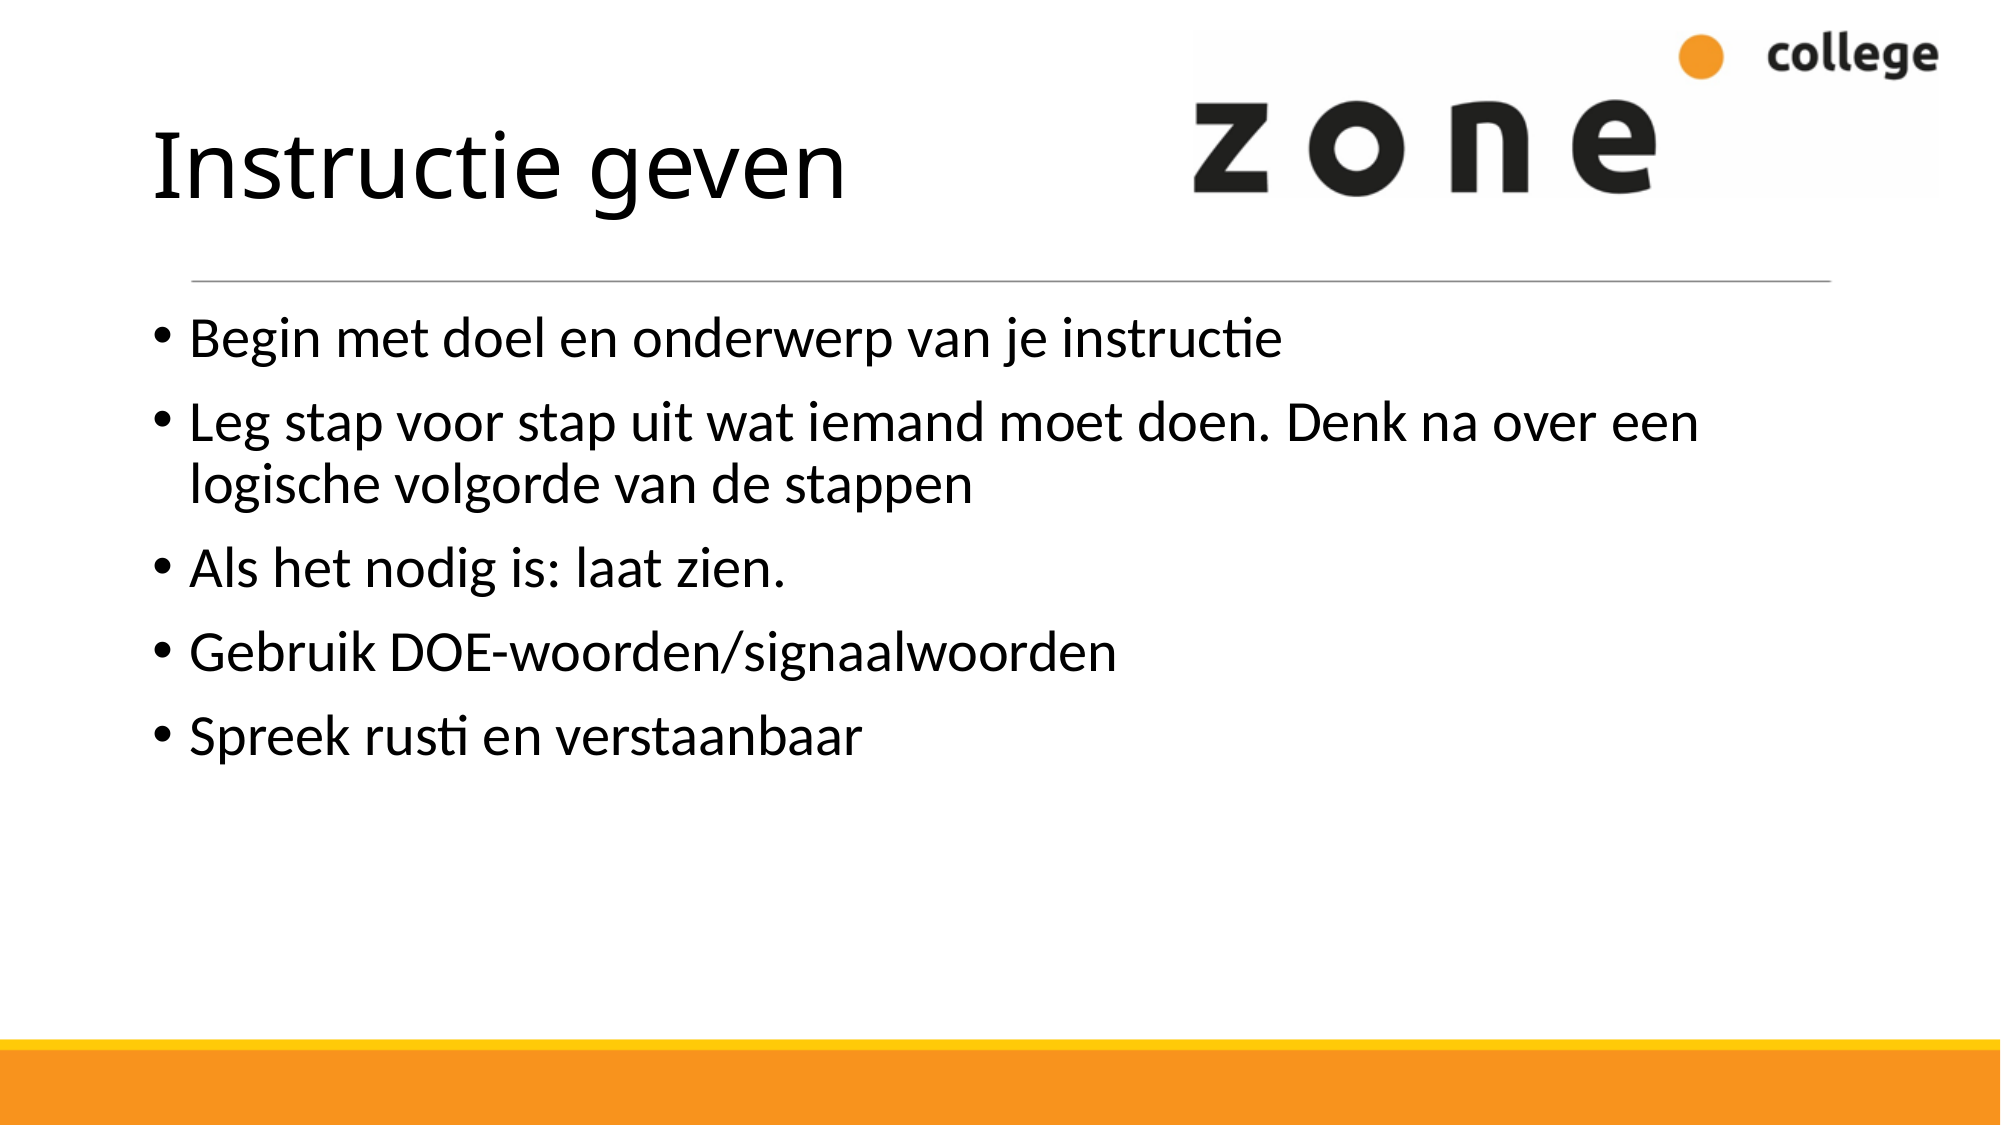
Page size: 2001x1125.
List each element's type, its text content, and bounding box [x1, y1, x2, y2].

title Instructie geven [137, 59, 1863, 278]
list Begin met doel en onderwerp van je instructie Leg stap voor stap uit wat iemand moet doen. Denk na over een logische volgorde van de stappen Als het nodig is: laat zien. Gebruik DOE-woorden/signaalwoorden Spreek rusti en verstaanbaar [137, 299, 1863, 1014]
picture [0, 0, 2001, 1125]
